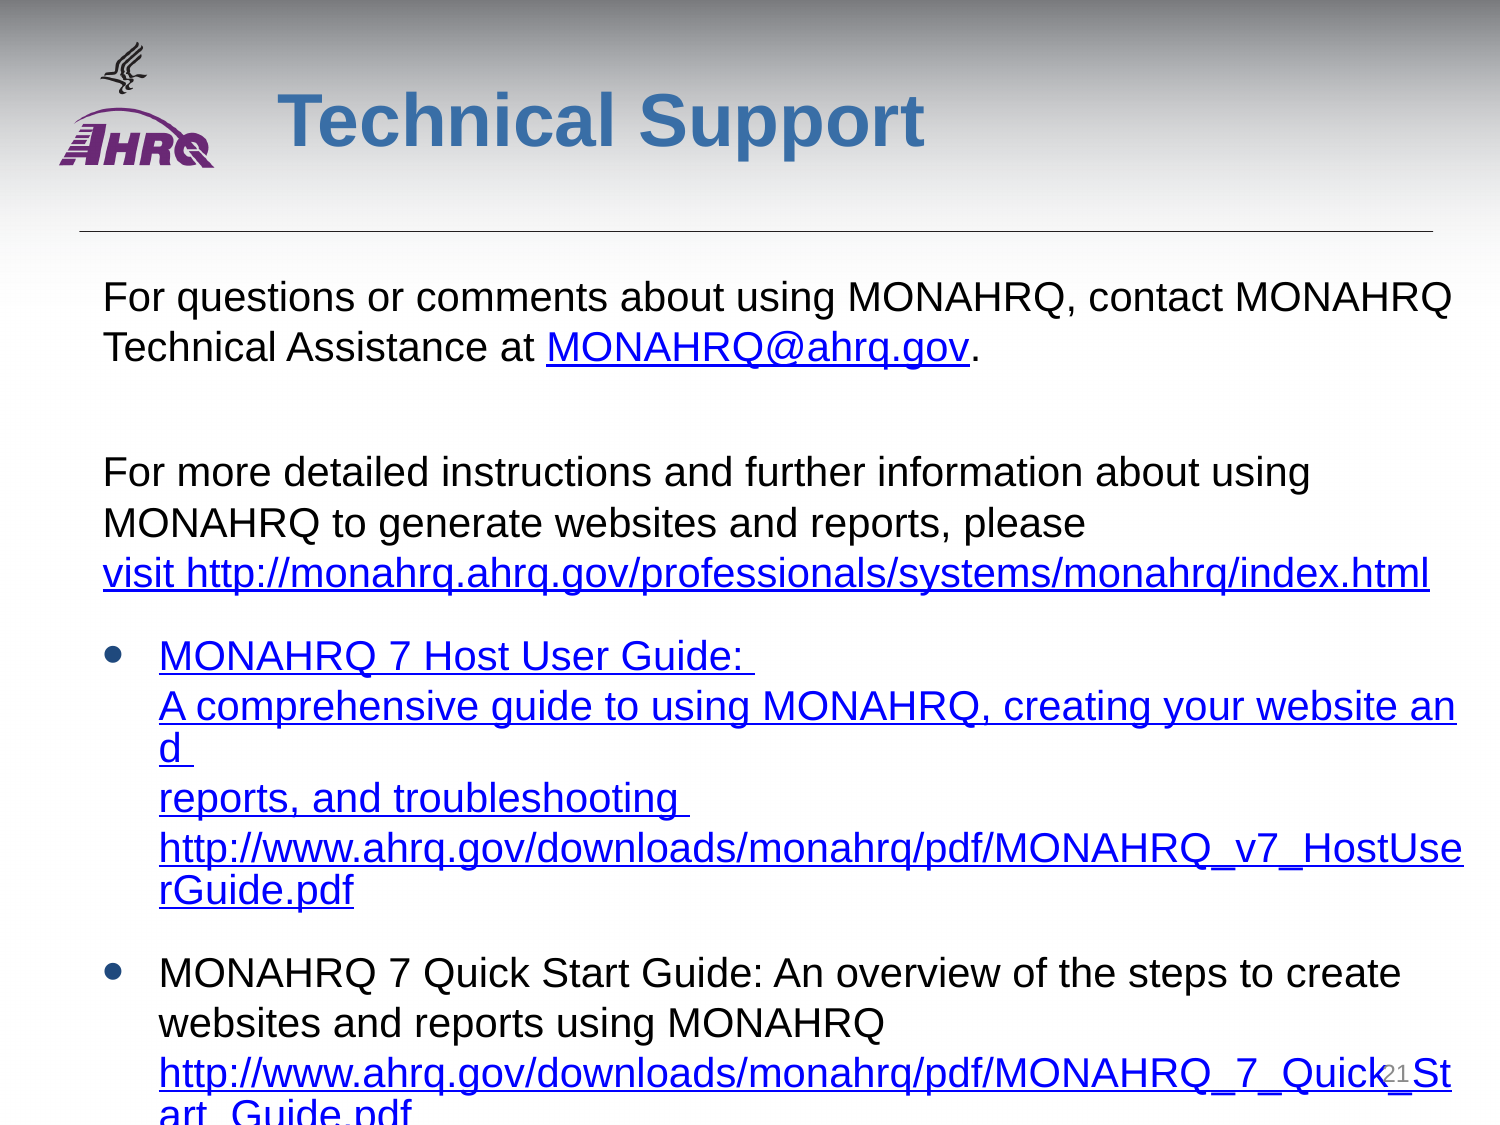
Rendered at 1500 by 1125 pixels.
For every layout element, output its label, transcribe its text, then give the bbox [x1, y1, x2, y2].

picture [0, 0, 1500, 1125]
list For questions or comments about using MONAHRQ, contact MONAHRQ Technical Assistance at MONAHRQ@ahrq.gov. For more detailed instructions and further information about using MONAHRQ to generate websites and reports, please visit http://monahrq.ahrq.gov/professionals/systems/monahrq/index.html MONAHRQ 7 Host User Guide: A comprehensive guide to using MONAHRQ, creating your website and reports, and troubleshooting http://www.ahrq.gov/downloads/monahrq/pdf/MONAHRQ_v7_HostUserGuide.pdf MONAHRQ 7 Quick Start Guide: An overview of the steps to create websites and reports using MONAHRQ http://www.ahrq.gov/downloads/monahrq/pdf/MONAHRQ_7_Quick_Start_Guide.pdf [87, 262, 1488, 1075]
title Technical Support [262, 45, 1425, 188]
slide_number 21 [1074, 1042, 1425, 1103]
